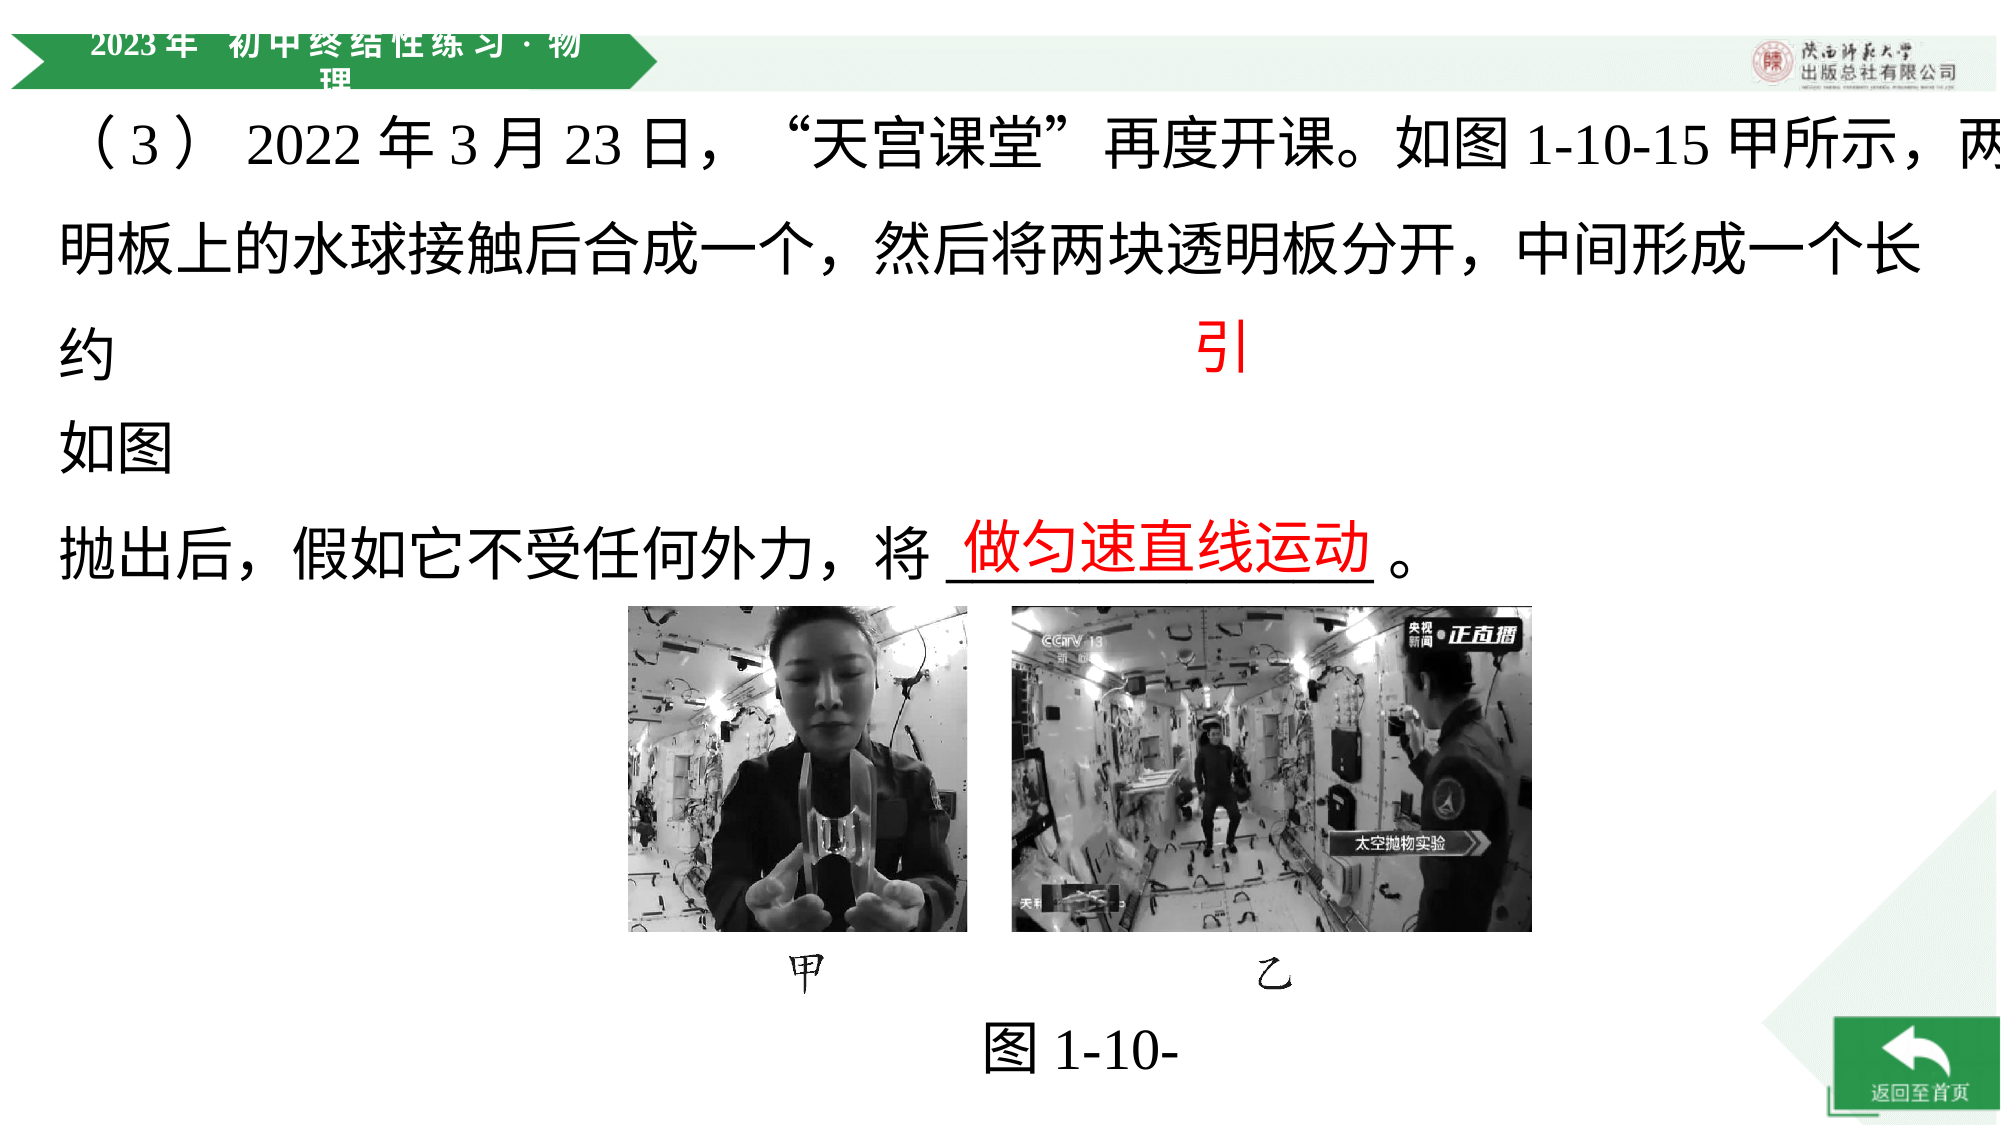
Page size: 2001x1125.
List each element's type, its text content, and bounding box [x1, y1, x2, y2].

text_box 做匀速直线运动 [956, 473, 1378, 568]
picture [0, 0, 2001, 1125]
text_box 图1-10-15 [952, 994, 1209, 1070]
text_box 引 [1186, 273, 1259, 368]
picture [1981, 123, 1991, 131]
picture [1995, 135, 2000, 147]
